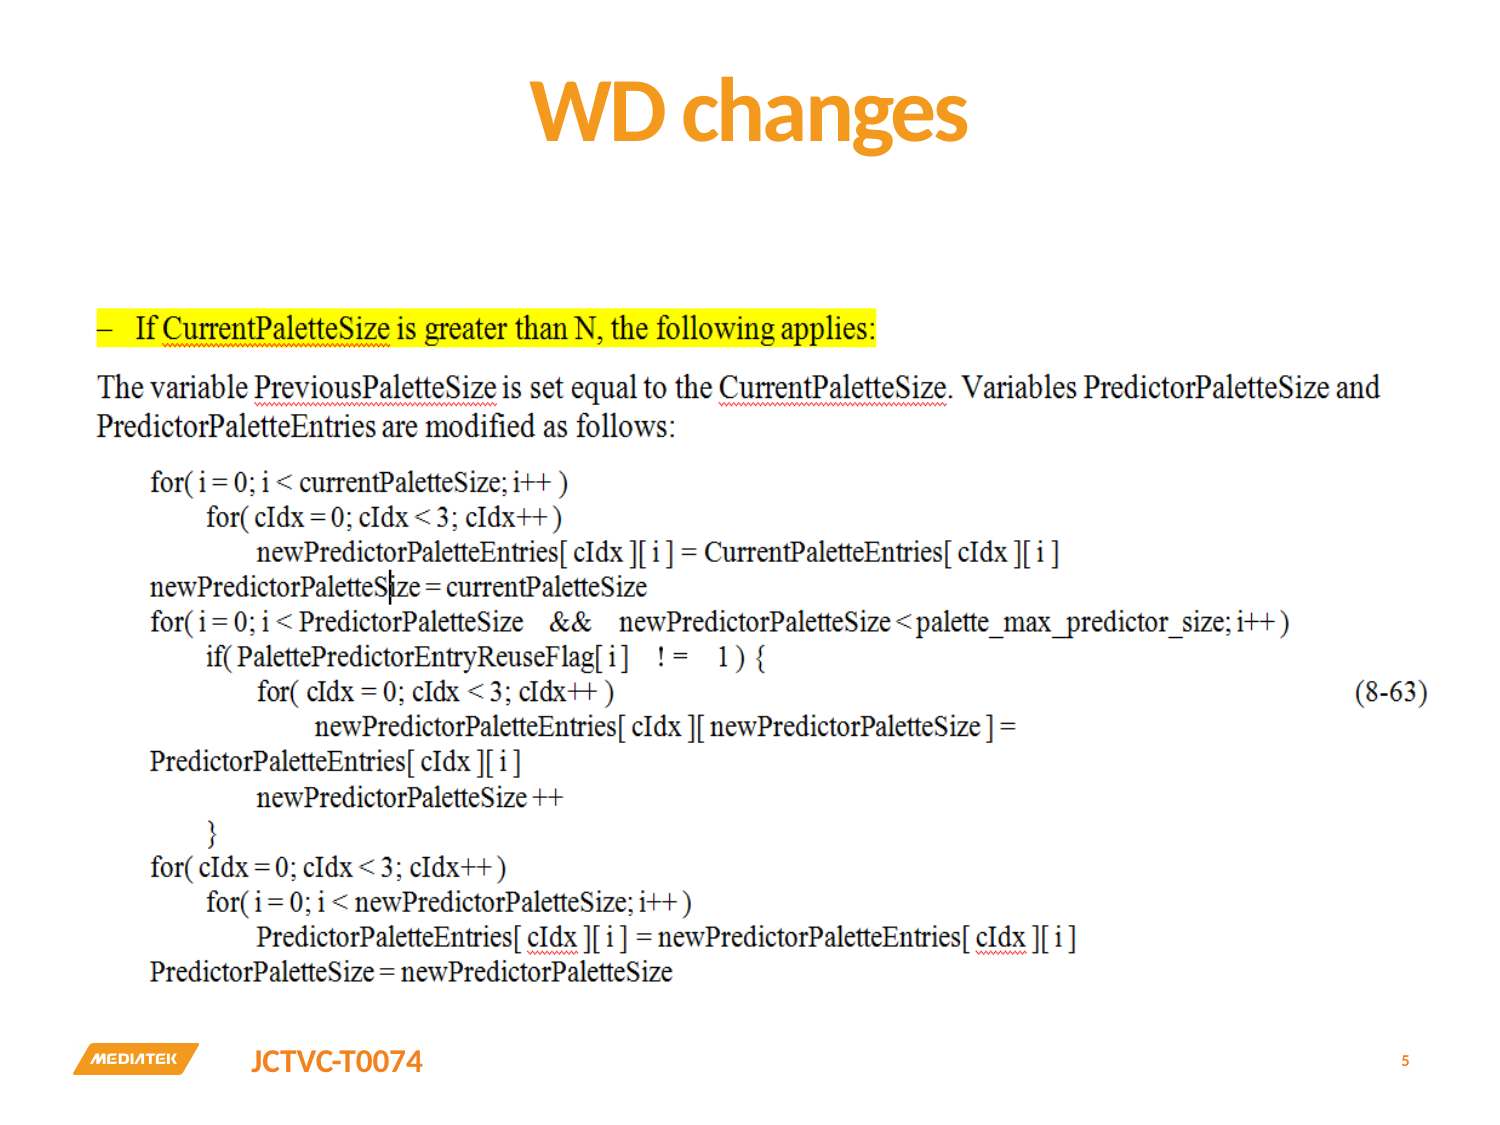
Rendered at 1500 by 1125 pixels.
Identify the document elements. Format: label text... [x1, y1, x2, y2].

slide_number 5 [1251, 1038, 1425, 1090]
title WD changes [75, 70, 1425, 257]
picture [74, 290, 1445, 1031]
picture [73, 1043, 199, 1075]
